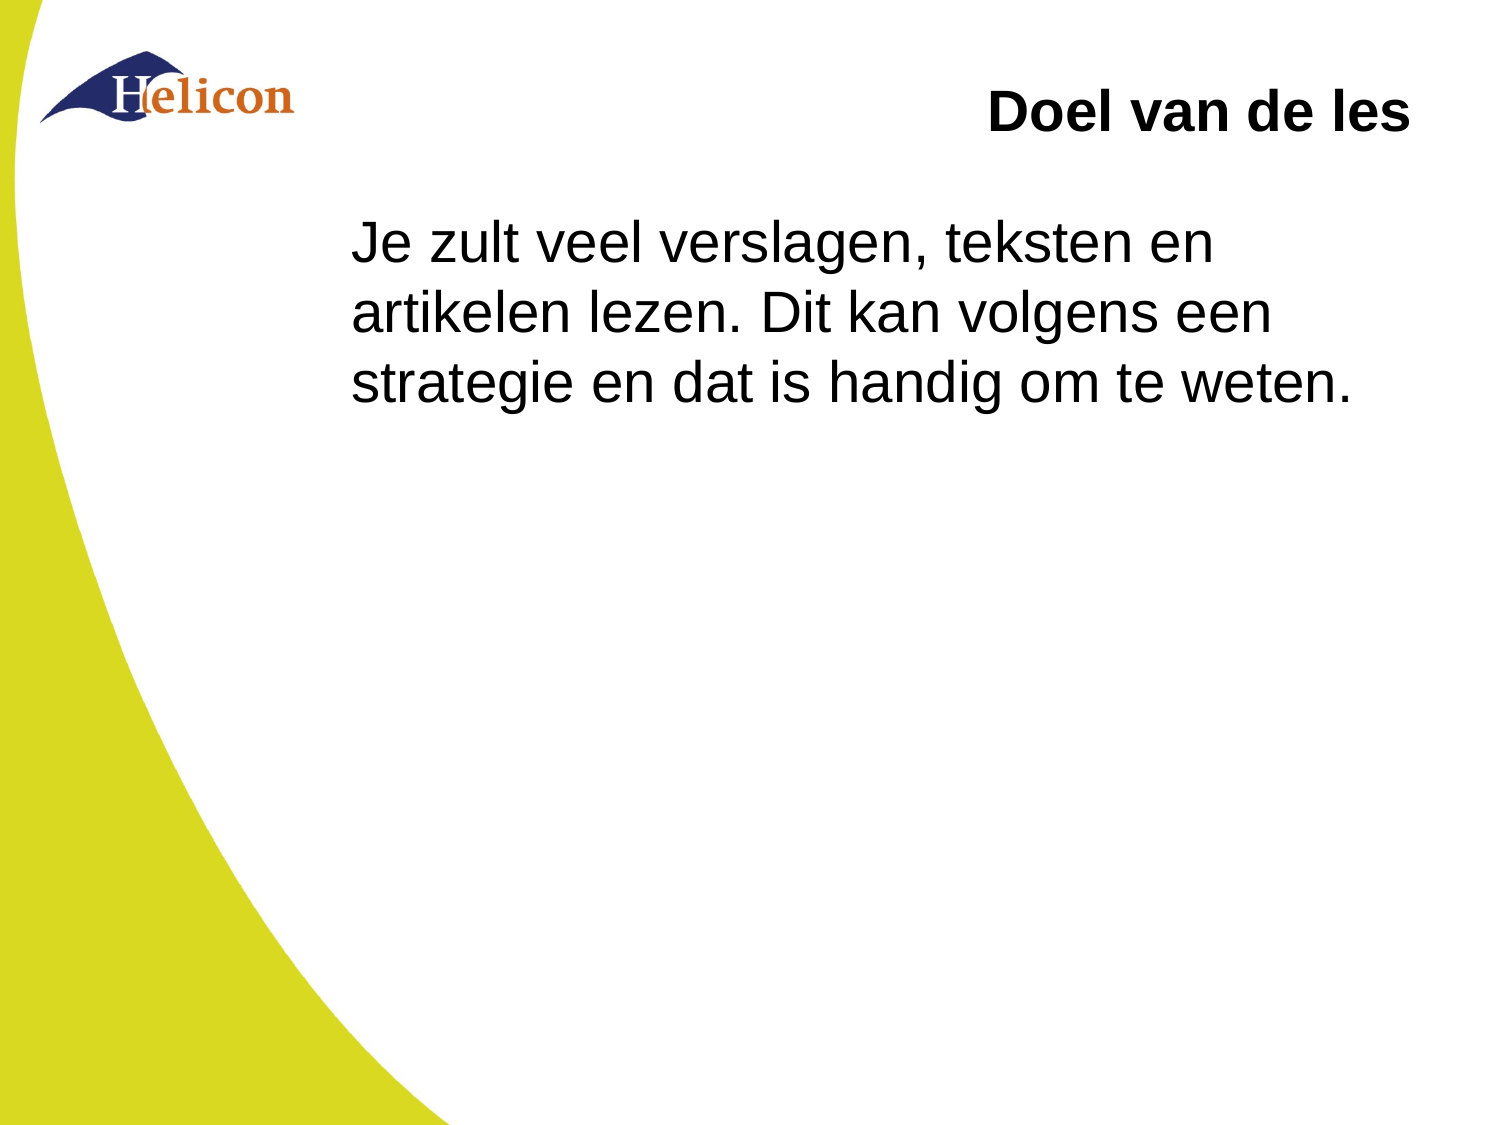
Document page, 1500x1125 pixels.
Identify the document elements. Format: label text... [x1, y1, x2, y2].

picture [0, 0, 1500, 1125]
list Je zult veel verslagen, teksten en artikelen lezen. Dit kan volgens een strategie en dat is handig om te weten. [336, 196, 1425, 1005]
title Doel van de les [337, 54, 1428, 161]
